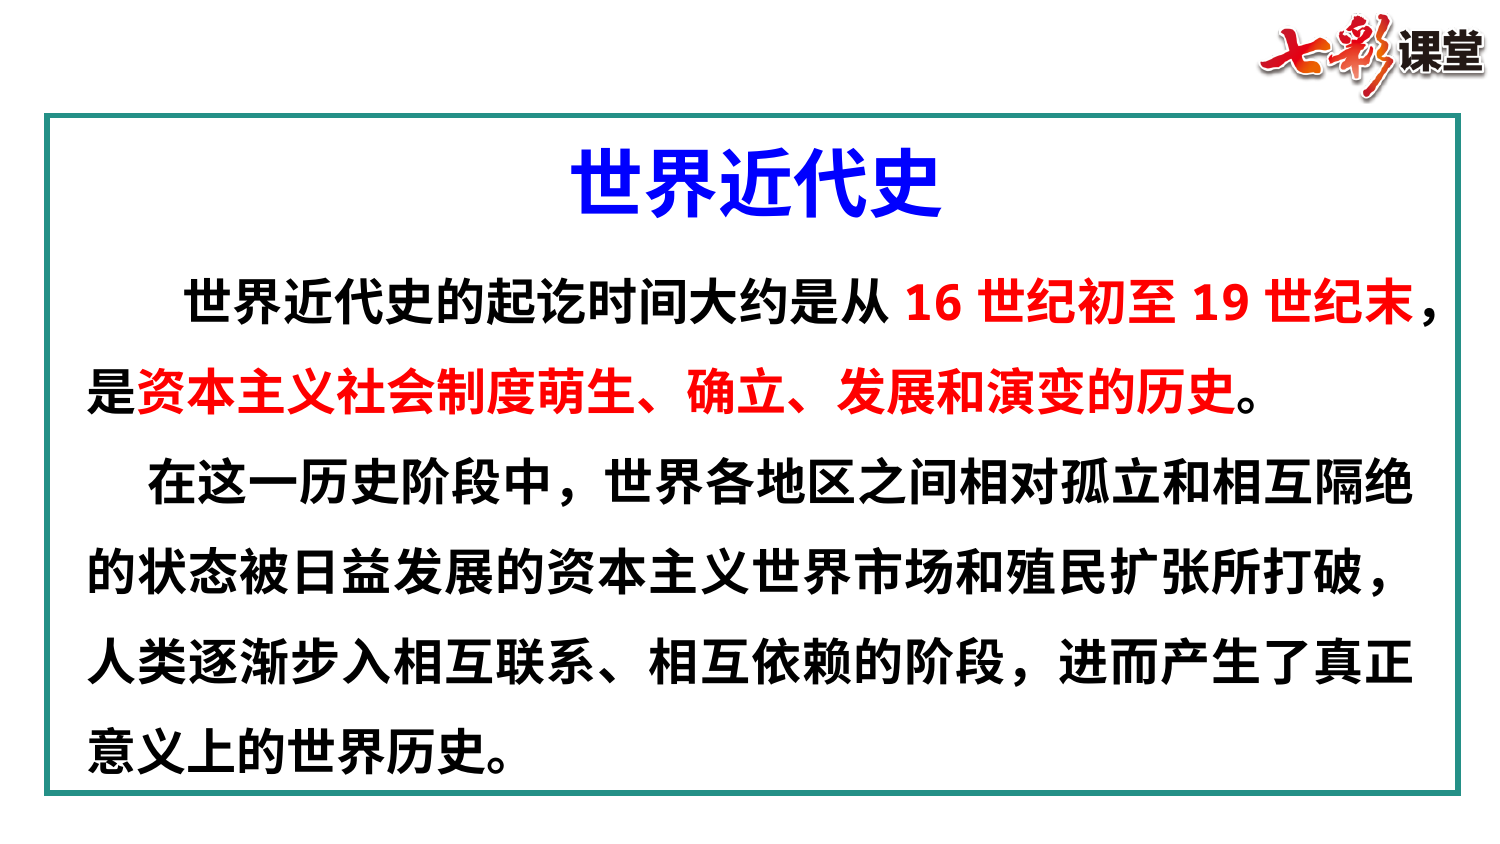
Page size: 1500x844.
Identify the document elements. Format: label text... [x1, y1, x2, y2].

text_box 世界近代史的起讫时间大约是从16世纪初至19世纪末，是资本主义社会制度萌生、确立、发展和演变的历史。 在这一历史阶段中，世界各地区之间相对孤立和相互隔绝的状态被日益发展的资本主义世界市场和殖民扩张所打破，人类逐渐步入相互联系、相互依赖的阶段，进而产生了真正意义上的世界历史。 [71, 232, 1430, 788]
text_box 世界近代史 [423, 129, 1088, 232]
picture [1254, 8, 1491, 104]
